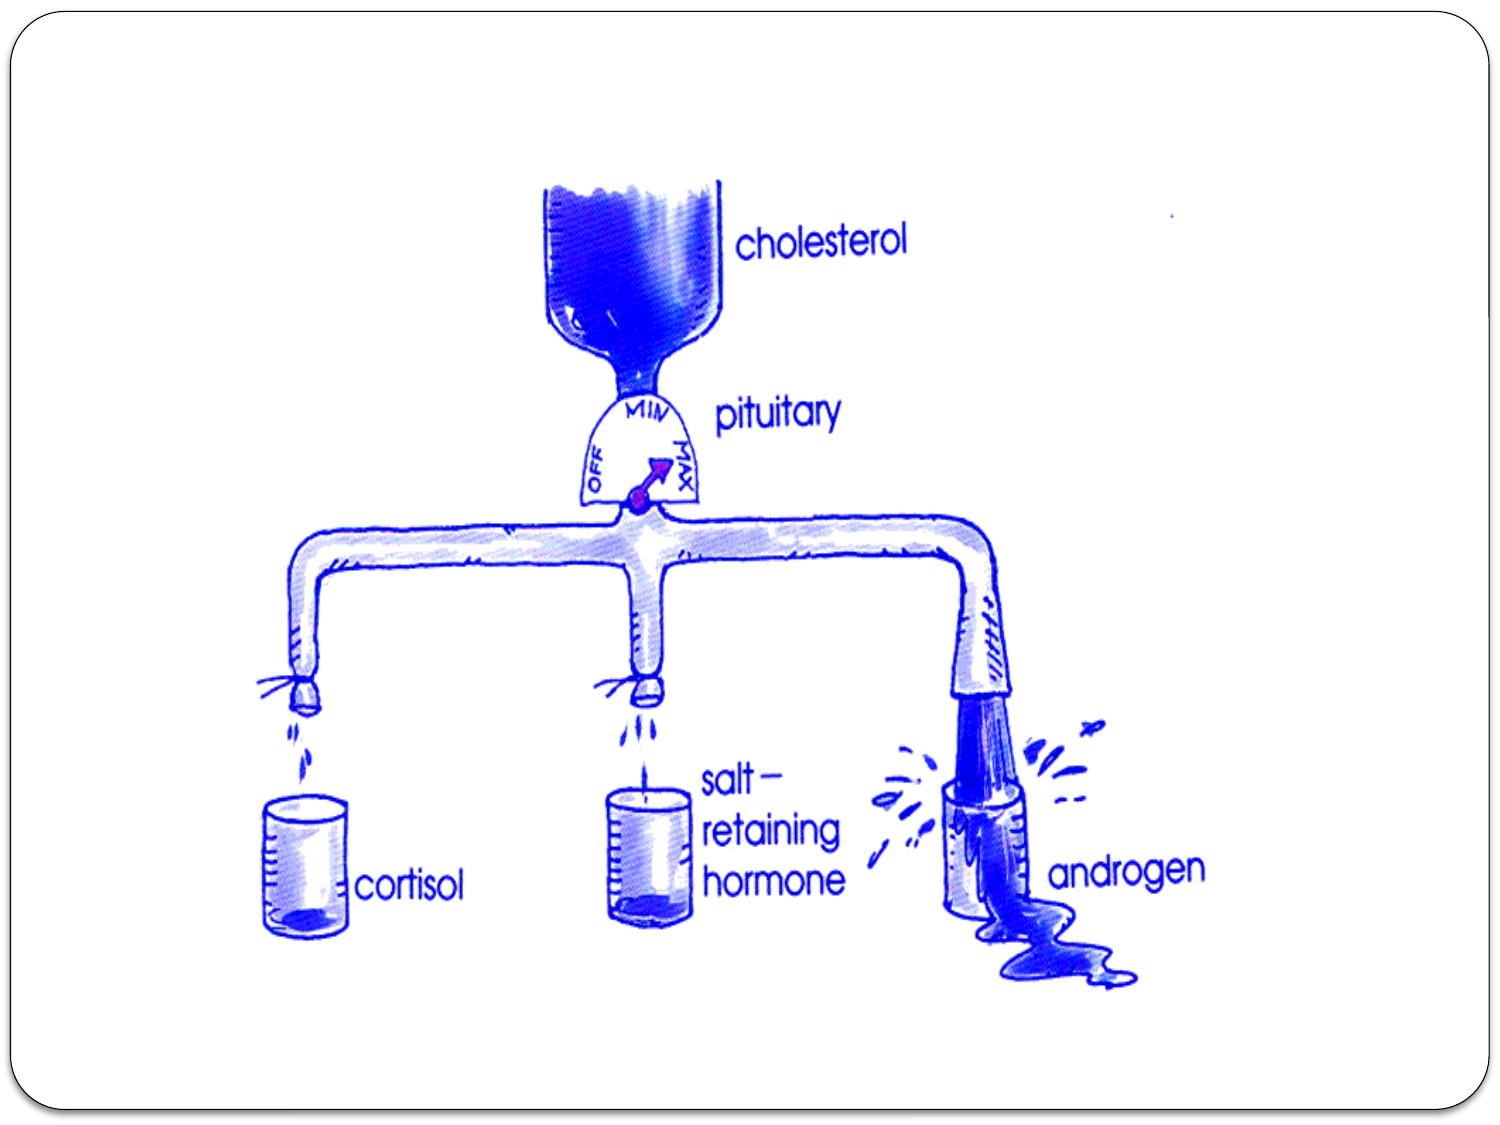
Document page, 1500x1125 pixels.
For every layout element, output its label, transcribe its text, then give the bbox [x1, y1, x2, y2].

picture [199, 124, 1326, 999]
text_box Congenital Adrenal Hyperplasia [99, 0, 1375, 115]
